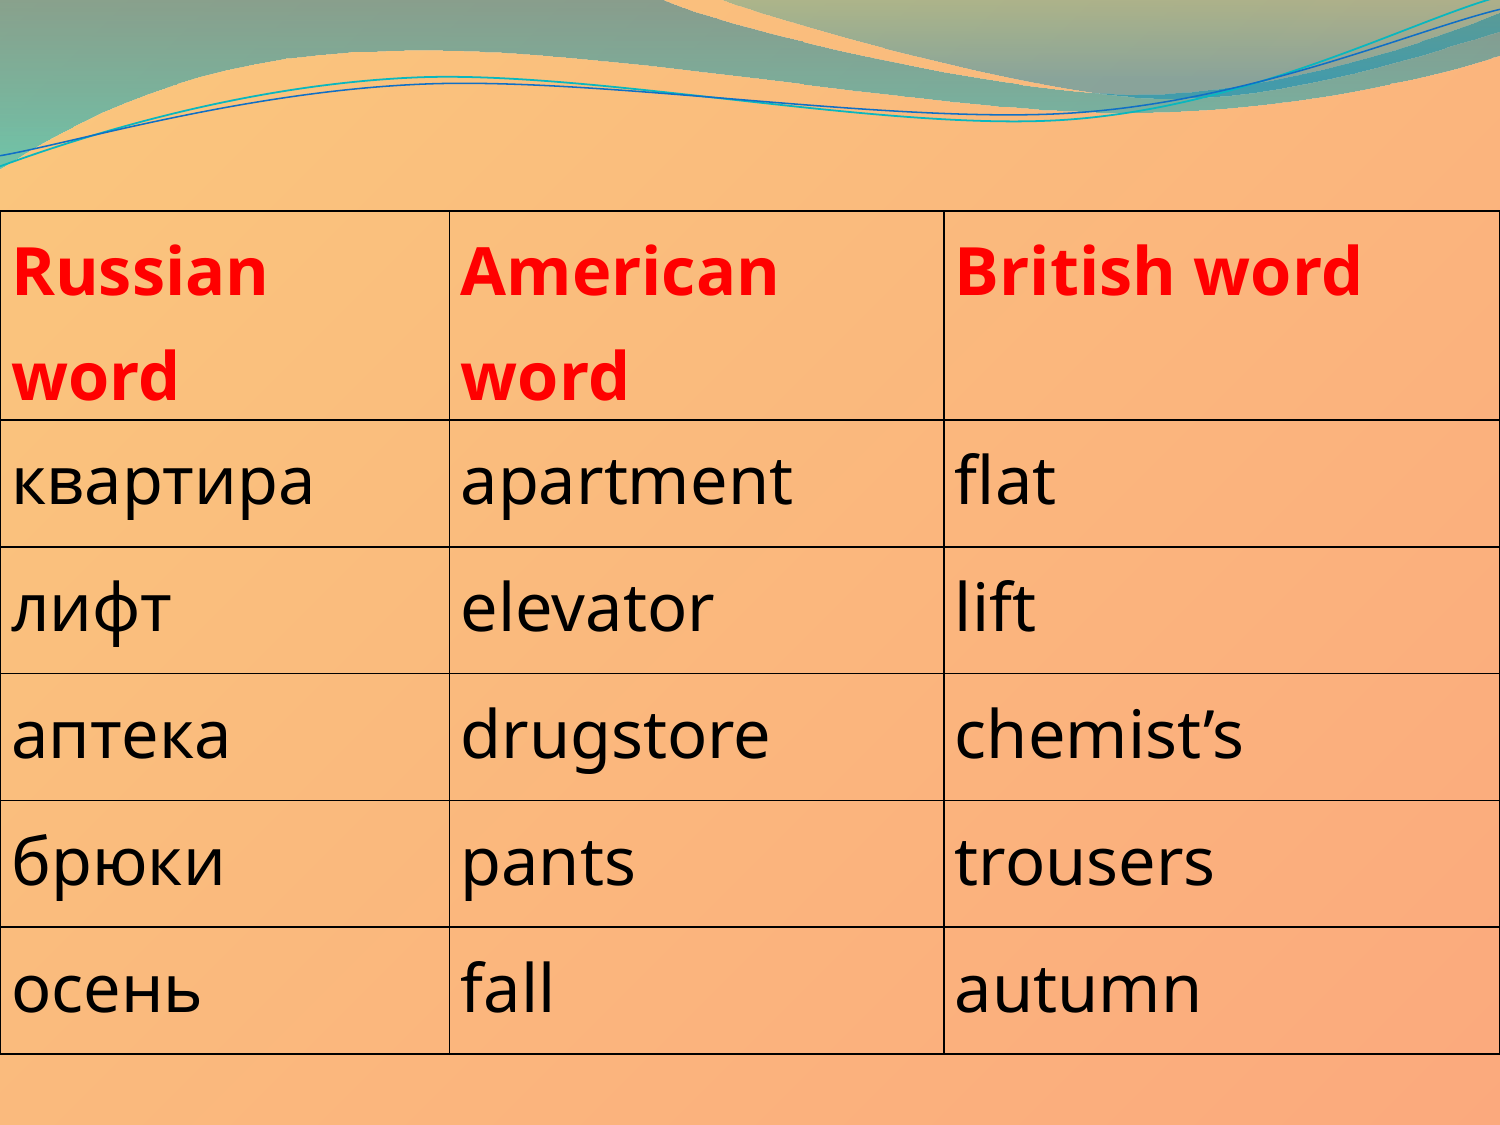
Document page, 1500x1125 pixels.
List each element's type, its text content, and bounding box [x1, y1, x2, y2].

table_cell drugstore [450, 674, 943, 800]
table_cell apartment [450, 421, 943, 546]
table_header British word [945, 212, 1499, 419]
table_header American word [450, 212, 943, 419]
table_cell осень [1, 928, 449, 1053]
table_header Russian word [1, 212, 449, 419]
table_cell elevator [450, 548, 943, 673]
table_cell trousers [945, 801, 1499, 926]
table_cell аптека [1, 674, 449, 800]
table_cell chemist’s [945, 674, 1499, 800]
table_cell fall [450, 928, 943, 1053]
table_cell квартира [1, 421, 449, 546]
table_cell autumn [945, 928, 1499, 1053]
table_cell flat [945, 421, 1499, 546]
table_cell lift [945, 548, 1499, 673]
table_cell pants [450, 801, 943, 926]
table_cell брюки [1, 801, 449, 926]
table_cell лифт [1, 548, 449, 673]
